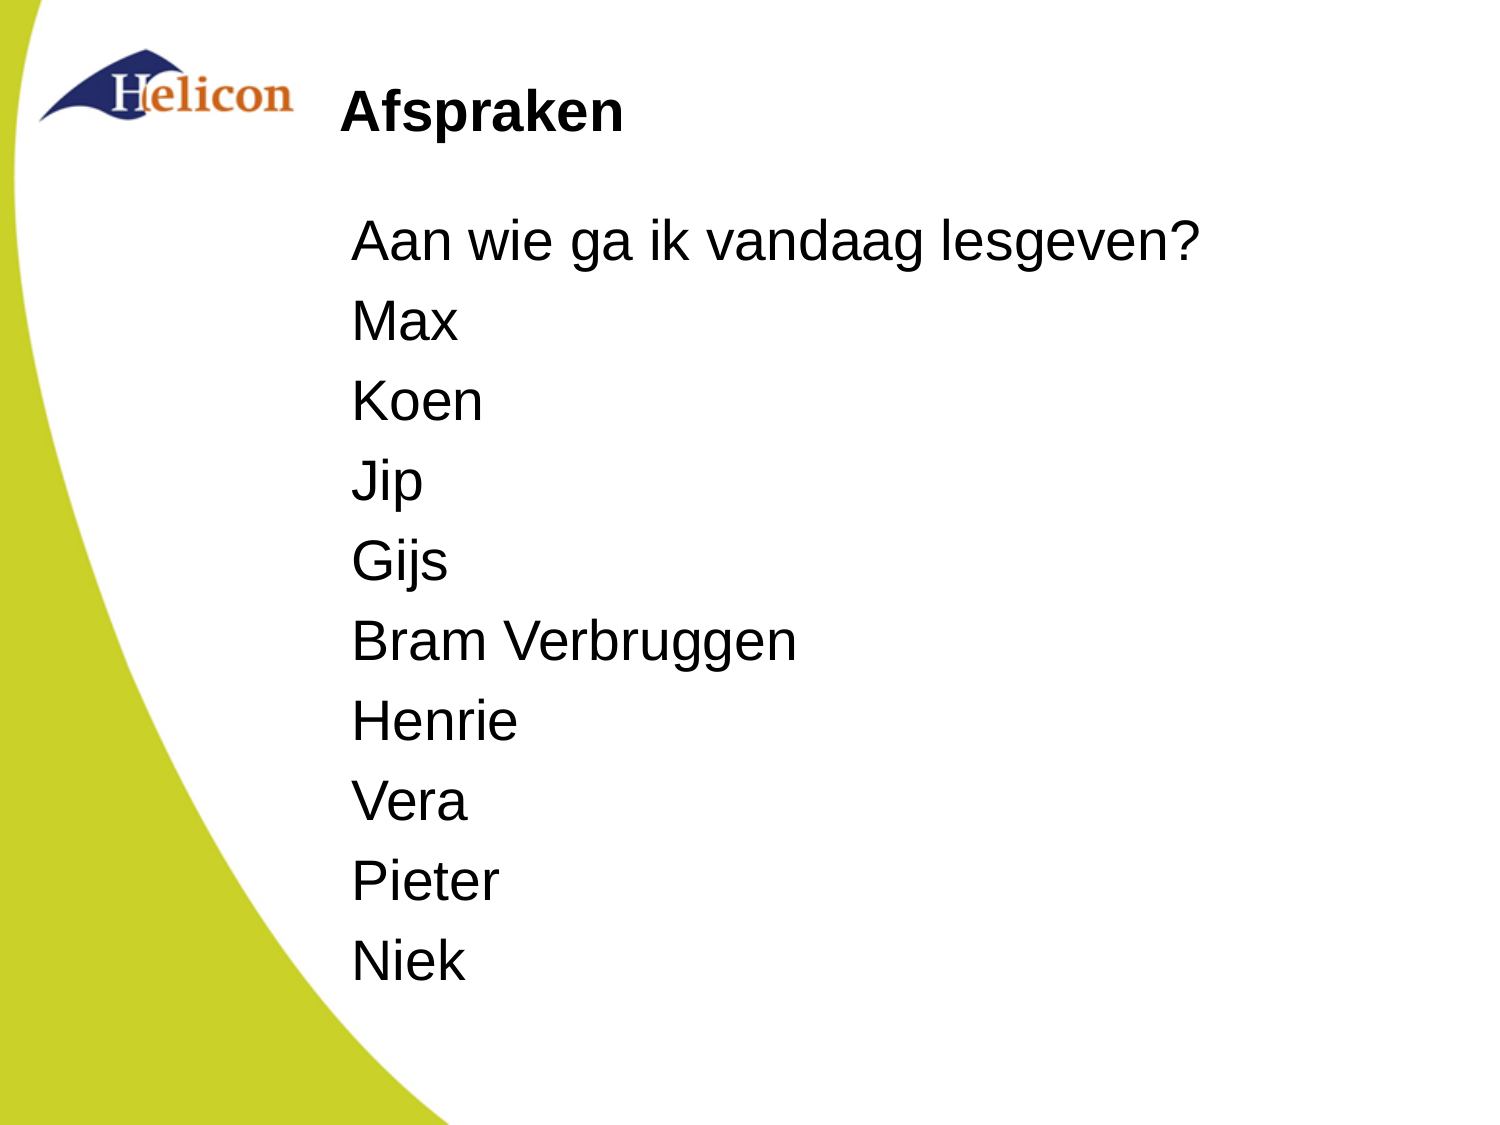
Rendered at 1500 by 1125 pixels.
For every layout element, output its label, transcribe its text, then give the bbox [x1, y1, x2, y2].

title Afspraken [324, 54, 1415, 161]
list Aan wie ga ik vandaag lesgeven? Max Koen Jip Gijs Bram Verbruggen Henrie Vera Pieter Niek [336, 196, 1425, 1005]
picture [0, 0, 1500, 1125]
